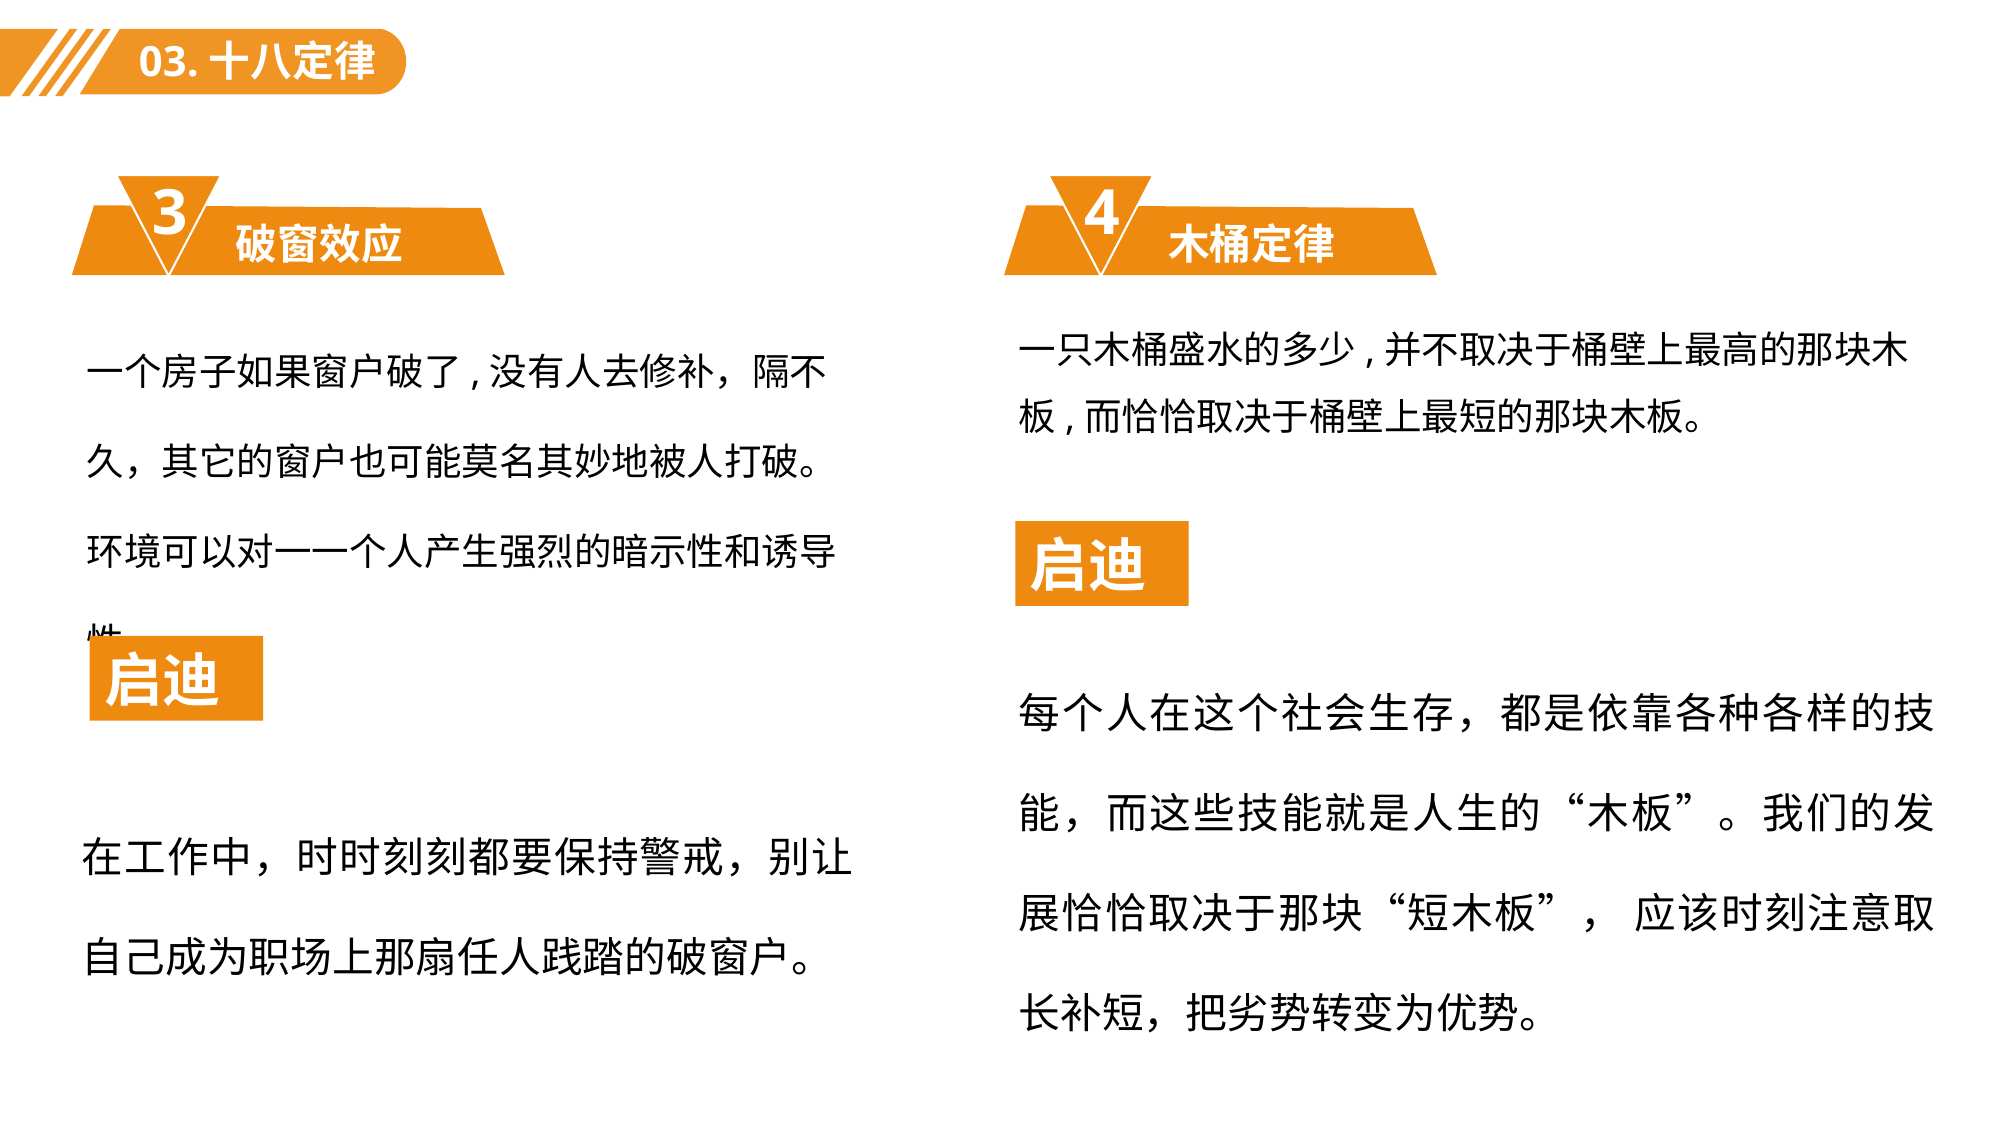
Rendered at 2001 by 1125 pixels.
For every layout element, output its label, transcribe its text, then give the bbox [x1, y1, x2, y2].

text_box 启迪 [1015, 521, 1189, 606]
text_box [1003, 205, 1048, 276]
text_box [116, 165, 222, 277]
text_box 每个人在这个社会生存，都是依靠各种各样的技能，而这些技能就是人生的“木板”。我们的发展恰恰取决于那块“短木板”， 应该时刻注意取长补短，把劣势转变为优势。 [1003, 629, 1951, 1045]
text_box 启迪 [89, 635, 264, 721]
text_box 一只木桶盛水的多少,并不取决于桶壁上最高的那块木板,而恰恰取决于桶壁上最短的那块木板。 [1003, 295, 1951, 446]
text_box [71, 205, 116, 276]
text_box 在工作中，时时刻刻都要保持警戒，别让自己成为职场上那扇任人践踏的破窗户。 [67, 773, 868, 989]
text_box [0, 27, 407, 97]
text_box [1048, 165, 1154, 277]
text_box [1154, 205, 1437, 276]
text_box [222, 205, 505, 276]
text_box 一个房子如果窗户破了,没有人去修补，隔不久，其它的窗户也可能莫名其妙地被人打破。环境可以对一一个人产生强烈的暗示性和诱导性。 [71, 295, 873, 671]
